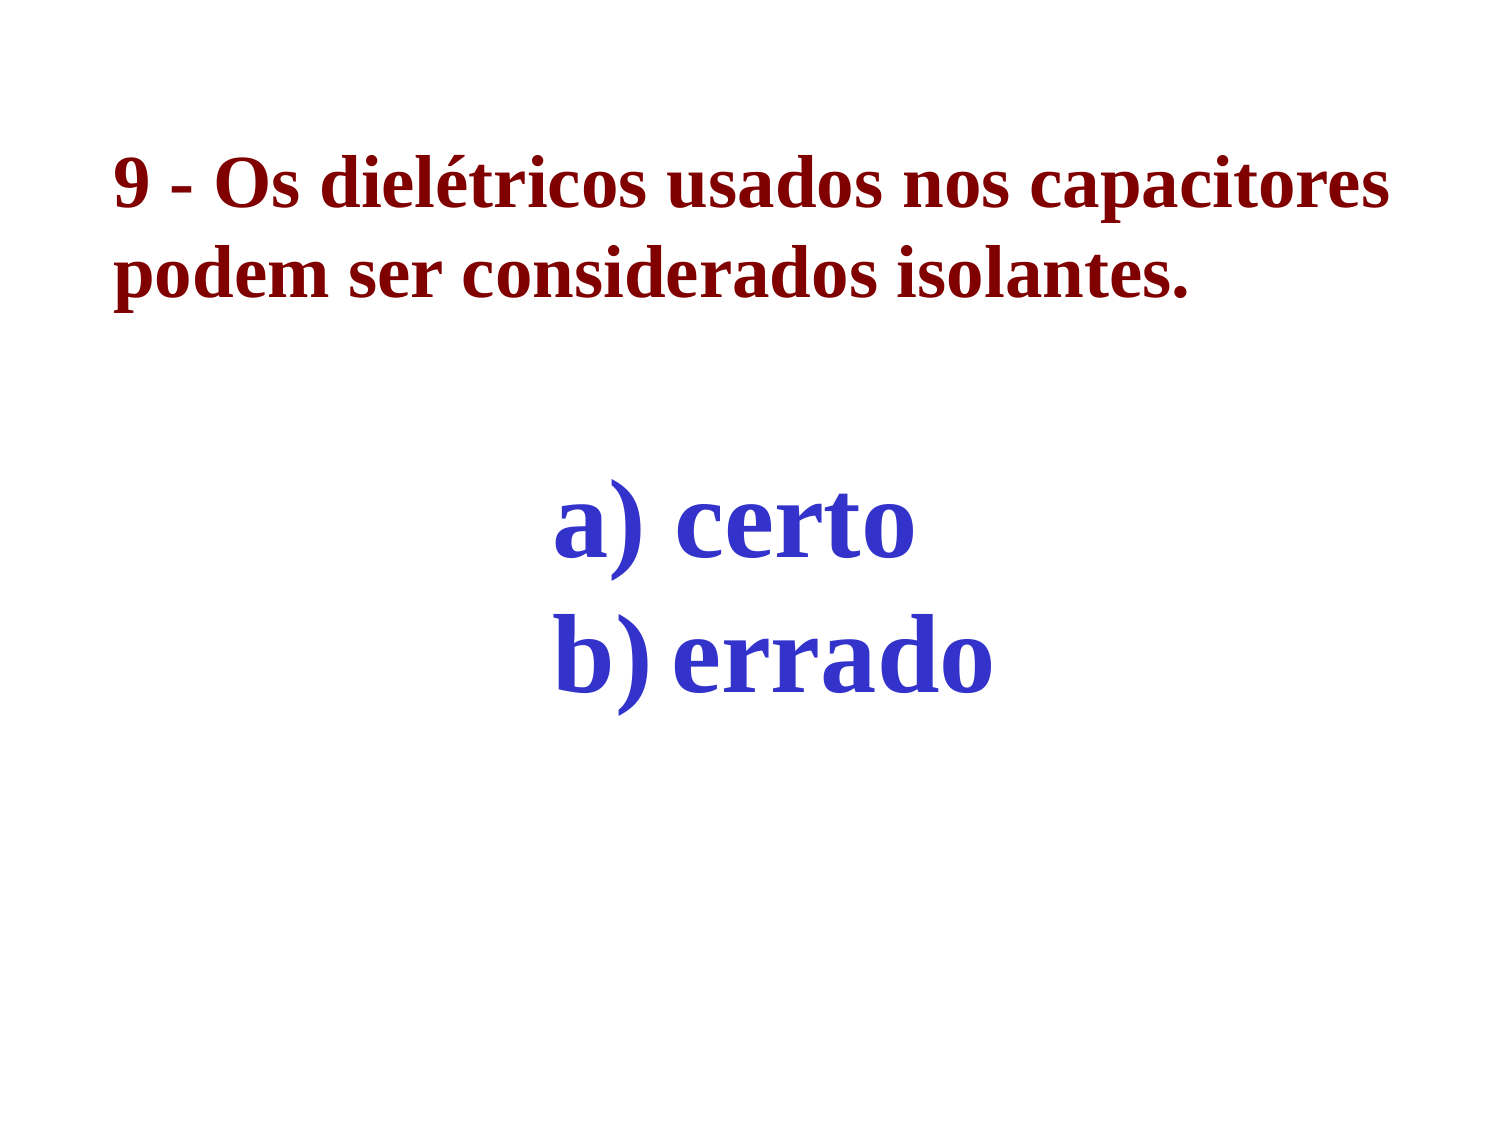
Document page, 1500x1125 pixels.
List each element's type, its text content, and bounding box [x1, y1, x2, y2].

text_box a) certo b) errado [537, 437, 1012, 723]
text_box 9 - Os dielétricos usados nos capacitores podem ser considerados isolantes. [97, 124, 1407, 320]
